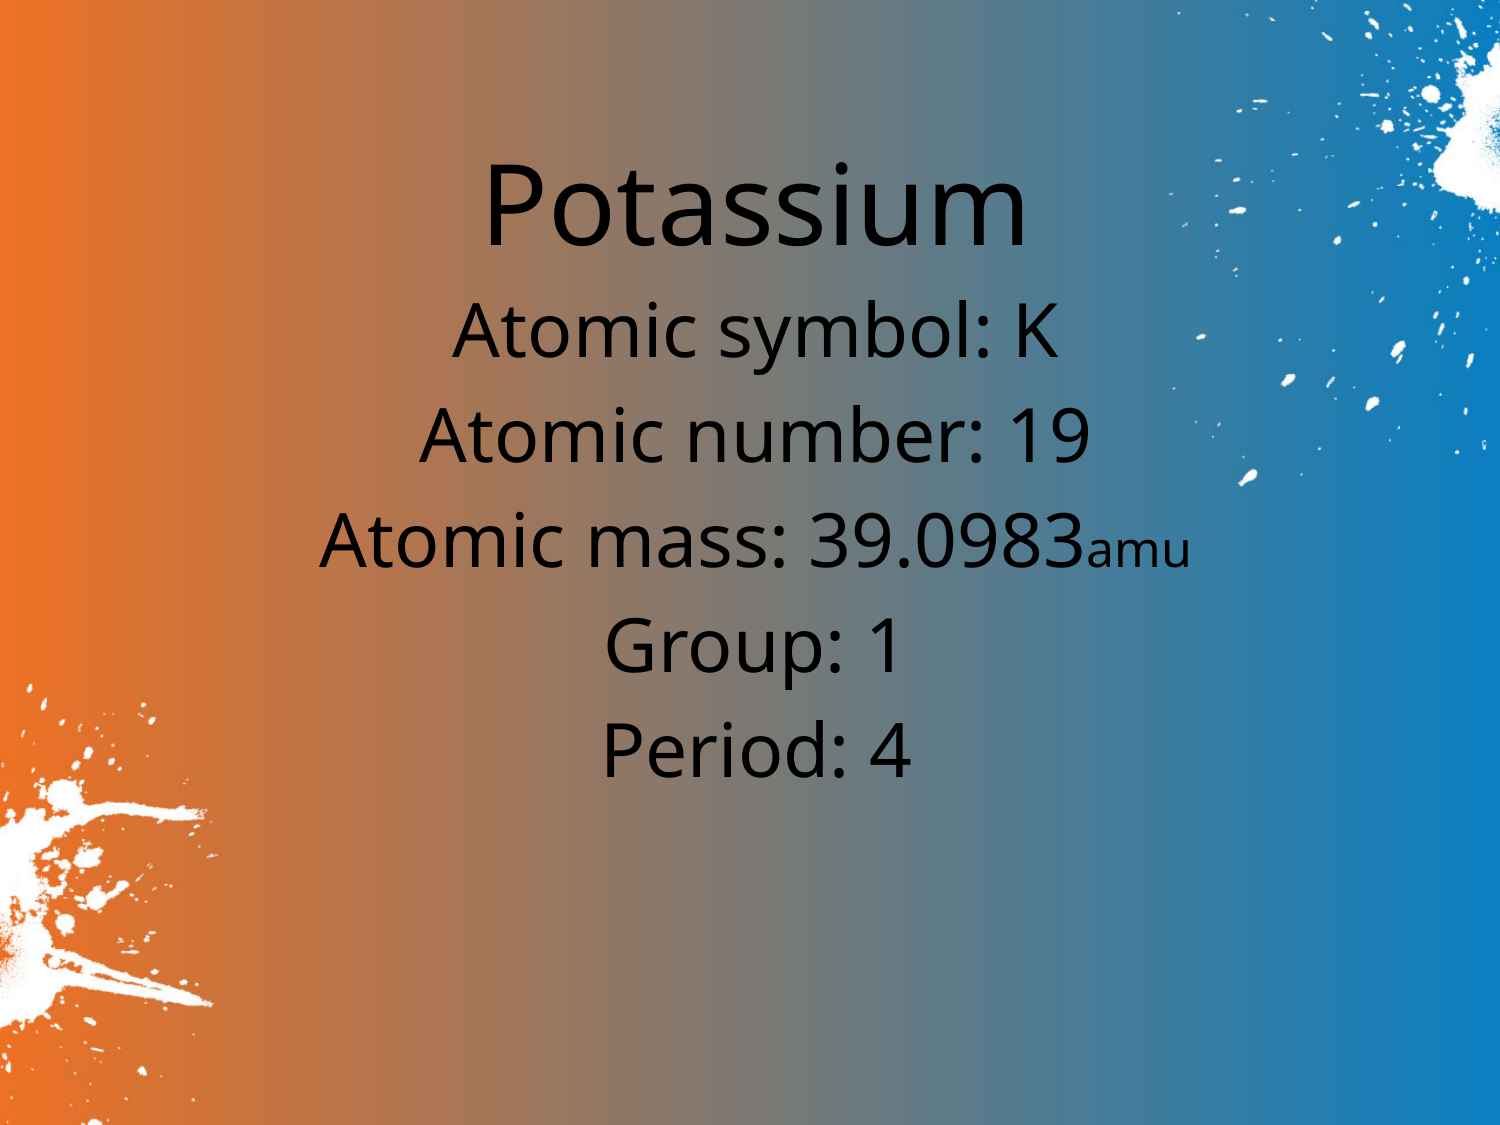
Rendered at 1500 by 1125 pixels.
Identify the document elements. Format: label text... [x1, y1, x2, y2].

picture [1469, 220, 1477, 233]
picture [0, 0, 1500, 1125]
list Potassium Atomic symbol: K Atomic number: 19 Atomic mass: 39.0983amu Group: 1 Period: 4 [75, 125, 1438, 1005]
